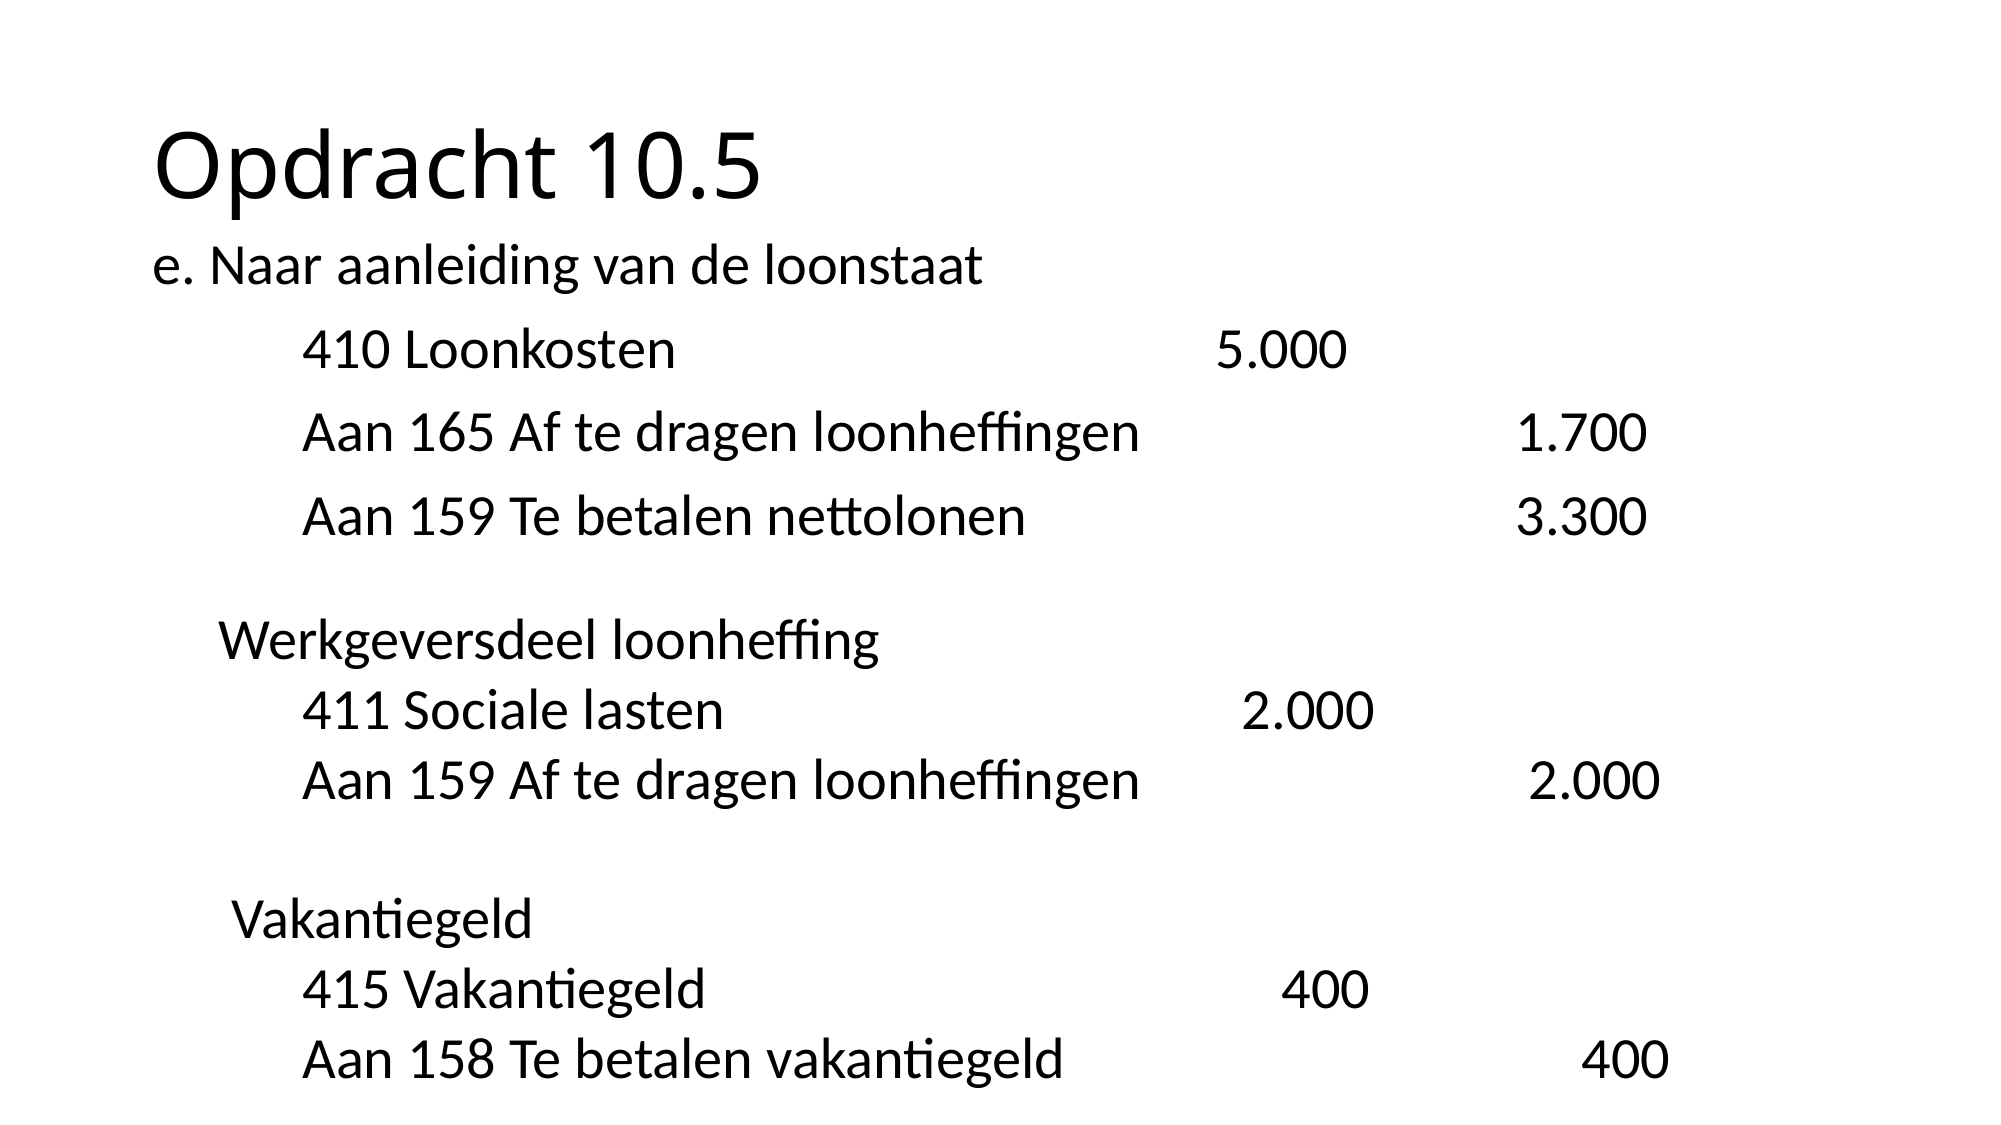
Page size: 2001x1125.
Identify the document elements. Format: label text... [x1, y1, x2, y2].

list e. Naar aanleiding van de loonstaat 410 Loonkosten 5.000 Aan 165 Af te dragen loonheffingen 1.700 Aan 159 Te betalen nettolonen 3.300 [137, 226, 1863, 567]
text_box Werkgeversdeel loonheffing 411 Sociale lasten 2.000 Aan 159 Af te dragen loonheffingen 2.000 Vakantiegeld 415 Vakantiegeld 400 Aan 158 Te betalen vakantiegeld 400 [137, 593, 1744, 1098]
title Opdracht 10.5 [137, 59, 1863, 226]
